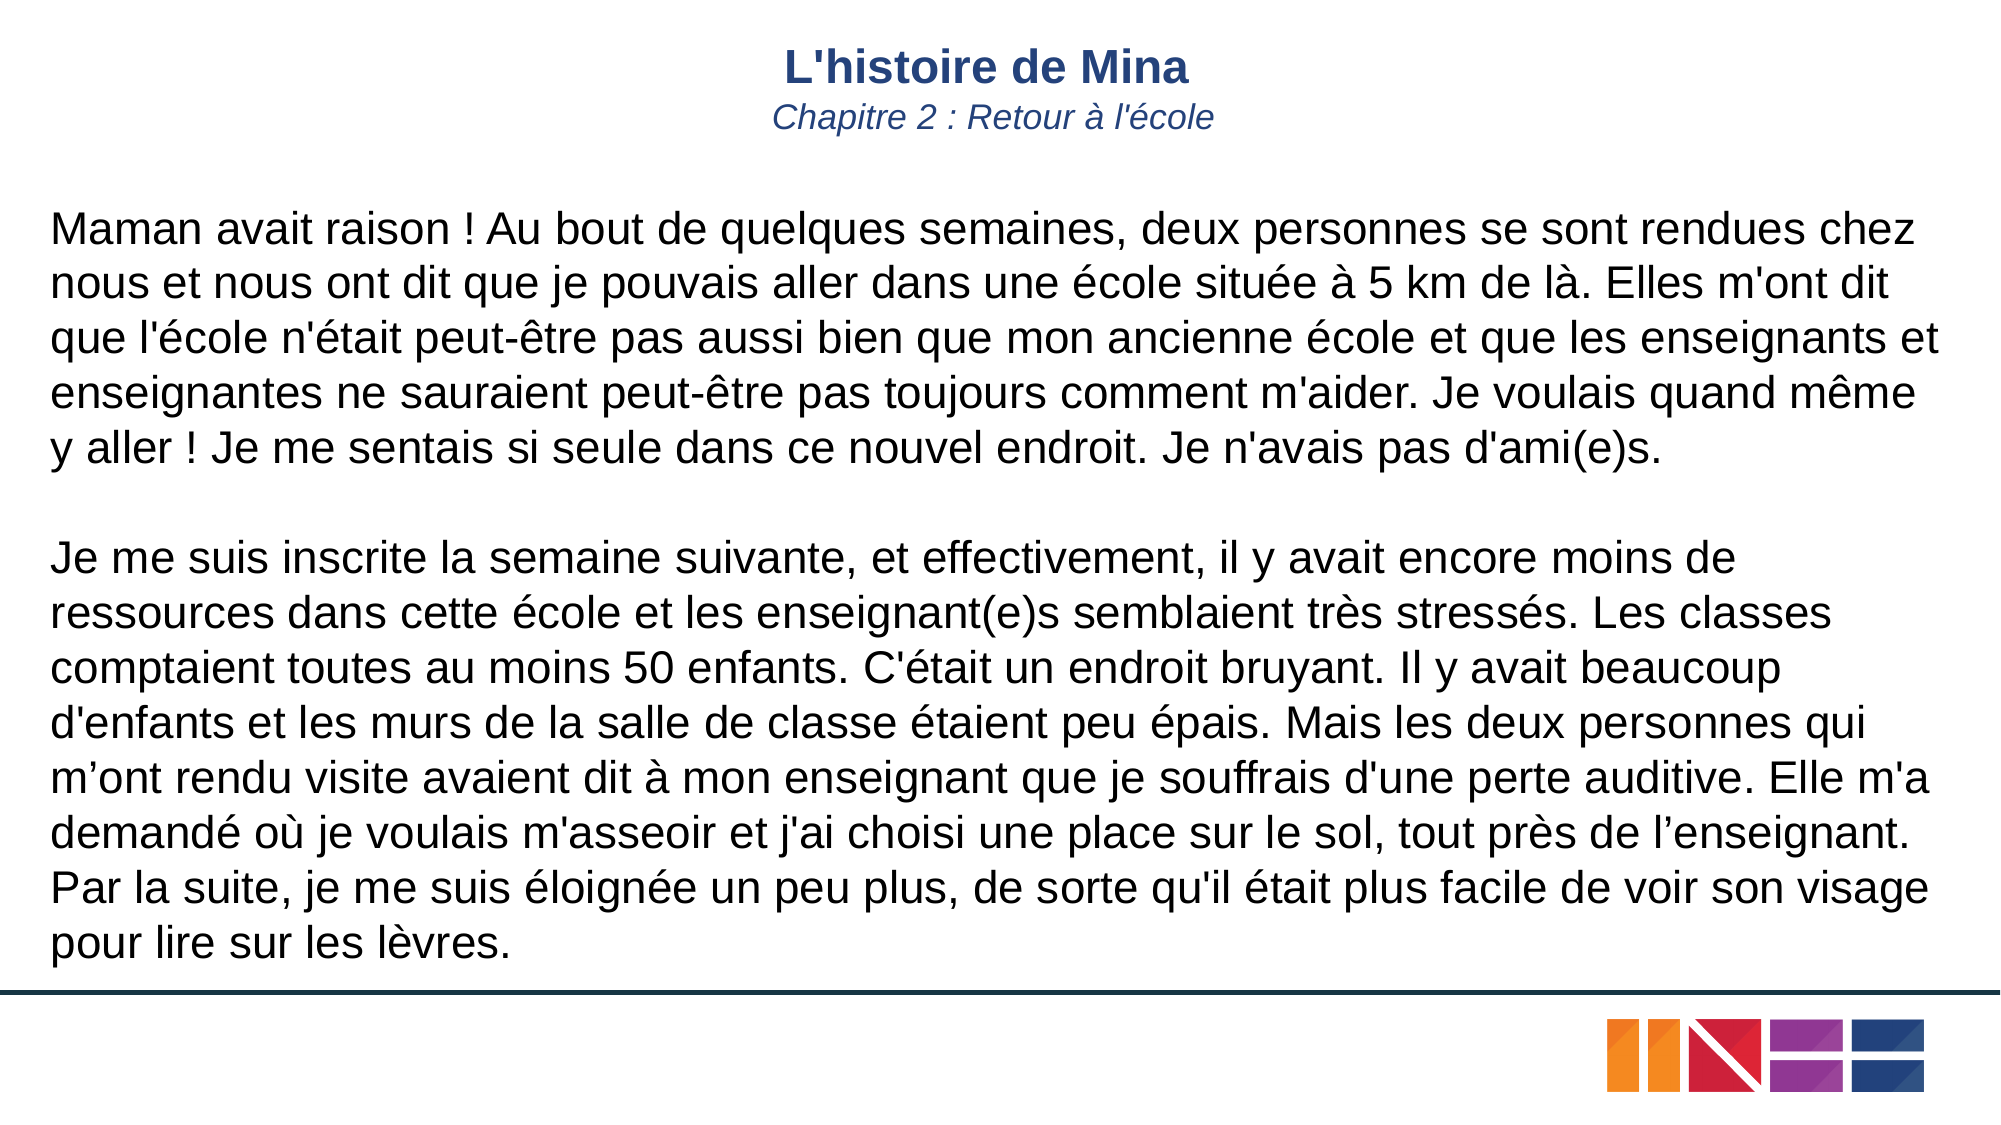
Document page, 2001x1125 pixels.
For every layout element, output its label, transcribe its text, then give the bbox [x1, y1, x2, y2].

list Maman avait raison ! Au bout de quelques semaines, deux personnes se sont rendues chez nous et nous ont dit que je pouvais aller dans une école située à 5 km de là. Elles m'ont dit que l'école n'était peut-être pas aussi bien que mon ancienne école et que les enseignants et enseignantes ne sauraient peut-être pas toujours comment m'aider. Je voulais quand même y aller ! Je me sentais si seule dans ce nouvel endroit. Je n'avais pas d'ami(e)s. Je me suis inscrite la semaine suivante, et effectivement, il y avait encore moins de ressources dans cette école et les enseignant(e)s semblaient très stressés. Les classes comptaient toutes au moins 50 enfants. C'était un endroit bruyant. Il y avait beaucoup d'enfants et les murs de la salle de classe étaient peu épais. Mais les deux personnes qui m’ont rendu visite avaient dit à mon enseignant que je souffrais d'une perte auditive. Elle m'a demandé où je voulais m'asseoir et j'ai choisi une place sur le sol, tout près de l’enseignant. Par la suite, je me suis éloignée un peu plus, de sorte qu'il était plus facile de voir son visage pour lire sur les lèvres. [31, 178, 1971, 974]
picture [1607, 1019, 1924, 1092]
title L'histoire de Mina Chapitre 2 : Retour à l'école [31, 28, 1957, 145]
